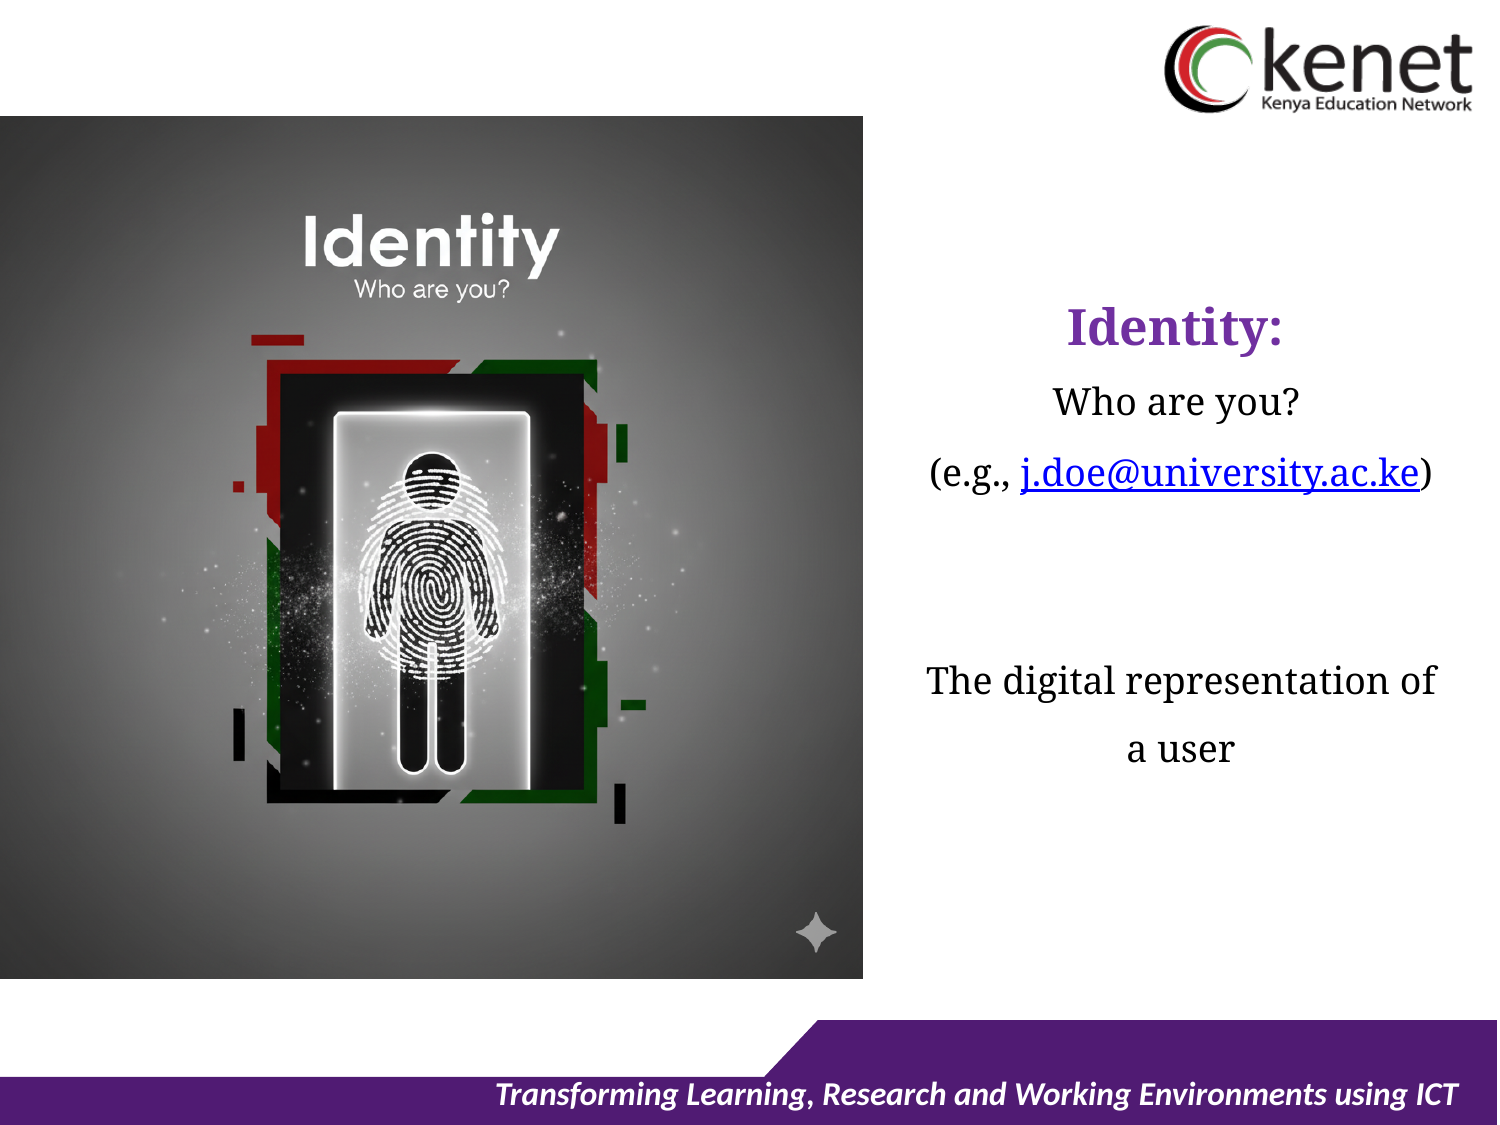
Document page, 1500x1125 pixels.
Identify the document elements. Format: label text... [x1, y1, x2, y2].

text_box Transforming Learning, Research and Working Environments using ICT [479, 1065, 1485, 1125]
text_box Identity: Who are you? (e.g., j.doe@university.ac.ke) The digital representation of a user [899, 258, 1463, 745]
text_box [775, 1020, 1497, 1125]
text_box [0, 1076, 479, 1125]
picture [0, 116, 863, 979]
text_box [867, 637, 1275, 925]
picture [1163, 11, 1477, 117]
